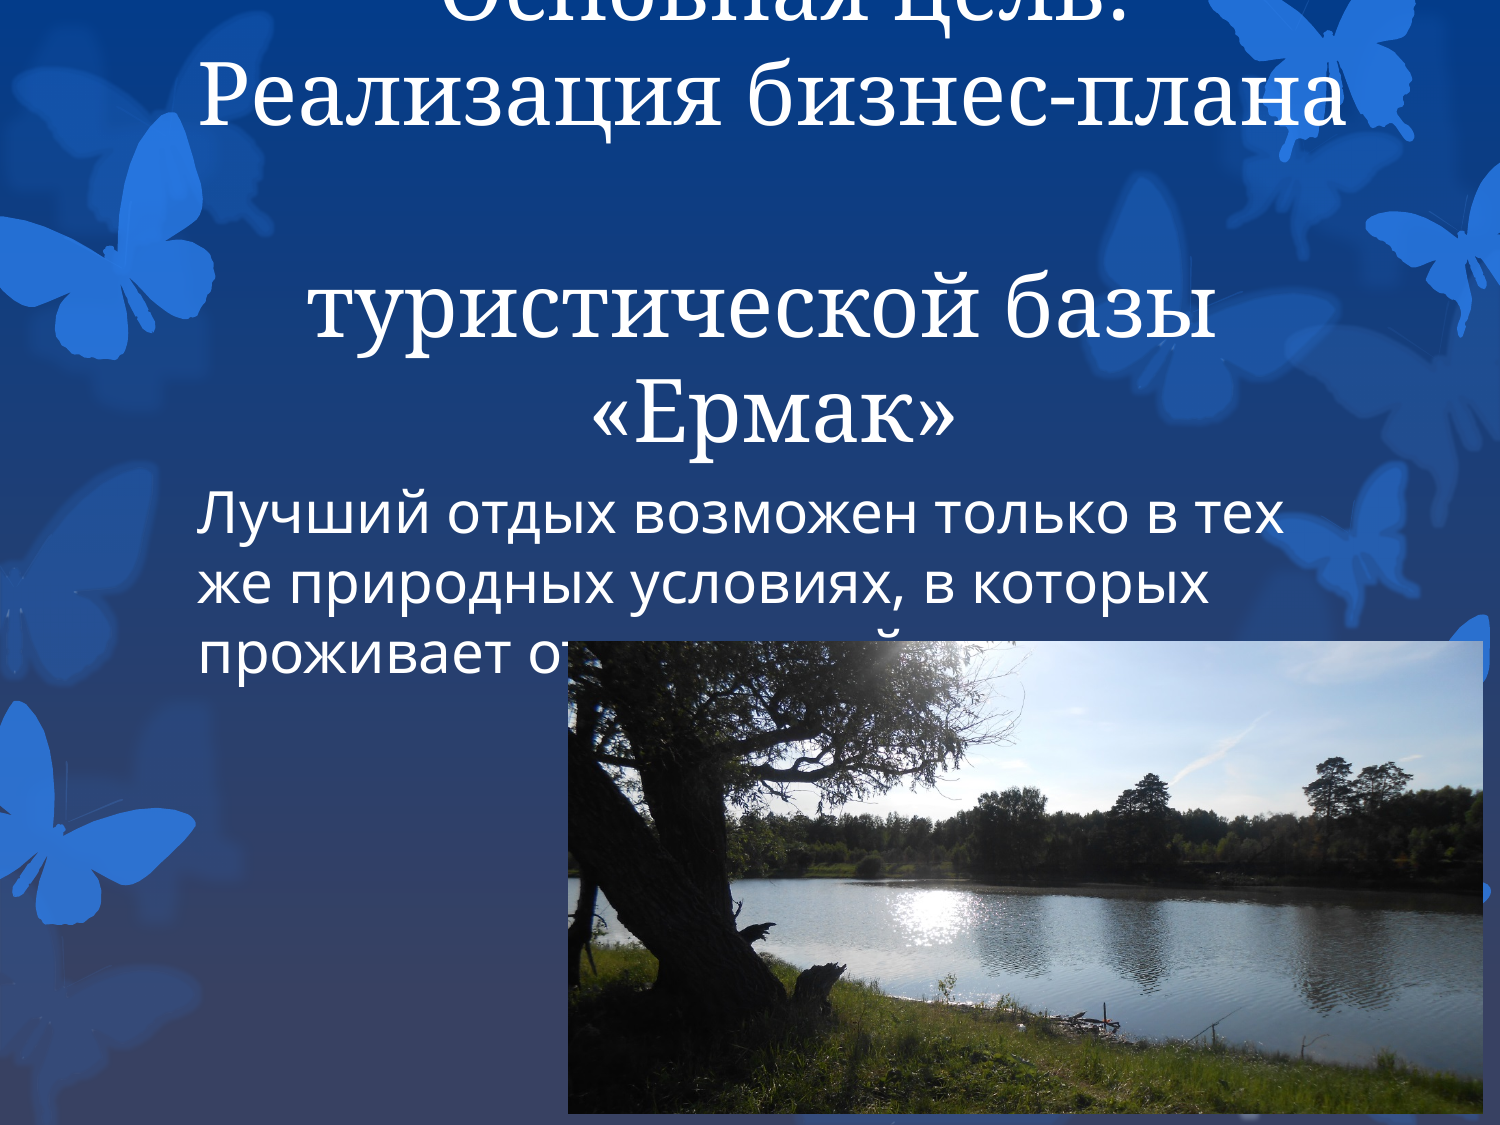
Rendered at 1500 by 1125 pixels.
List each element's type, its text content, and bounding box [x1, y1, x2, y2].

title Основная цель: Реализация бизнес-плана туристической базы «Ермак» [171, 0, 1377, 468]
picture [568, 640, 1483, 1115]
subtitle Лучший отдых возможен только в тех же природных условиях, в которых проживает отдыхающий [183, 468, 1351, 819]
